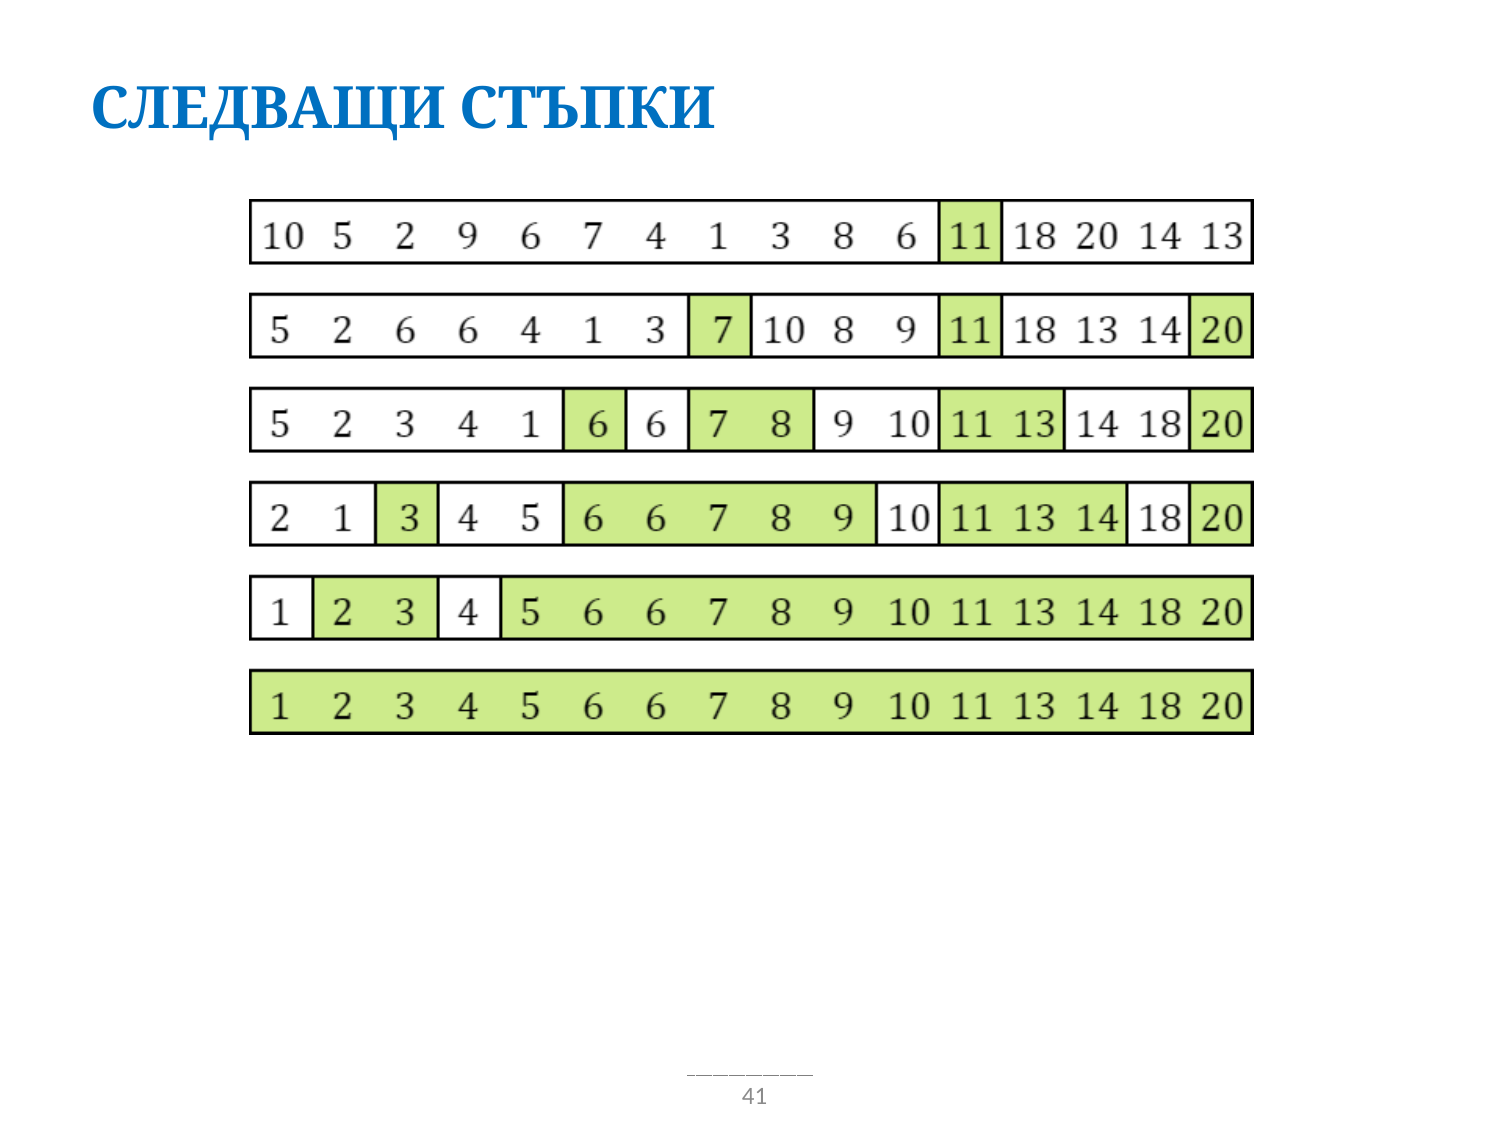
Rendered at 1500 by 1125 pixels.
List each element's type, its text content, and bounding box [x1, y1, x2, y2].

slide_number 41 [579, 1065, 930, 1125]
picture [249, 199, 1254, 735]
list Следващи стъпки [75, 62, 1450, 1063]
